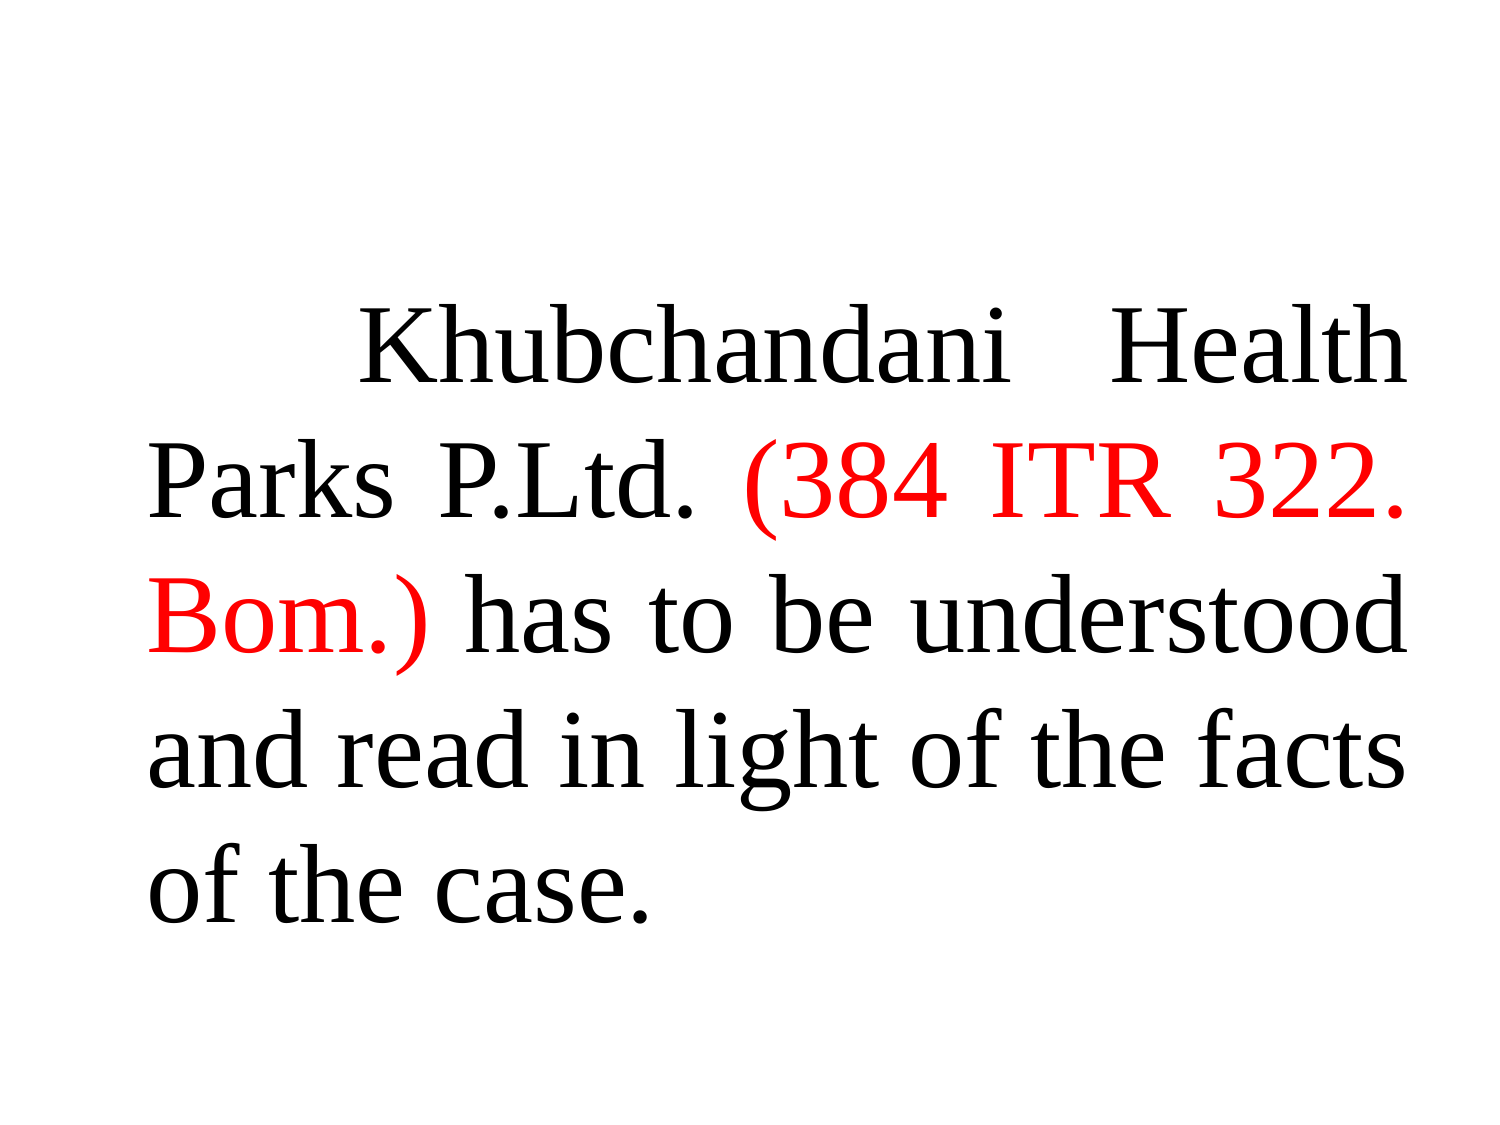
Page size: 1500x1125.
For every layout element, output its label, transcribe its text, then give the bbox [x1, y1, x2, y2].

list Khubchandani Health Parks P.Ltd. (384 ITR 322. Bom.) has to be understood and read in light of the facts of the case. [75, 262, 1425, 1005]
